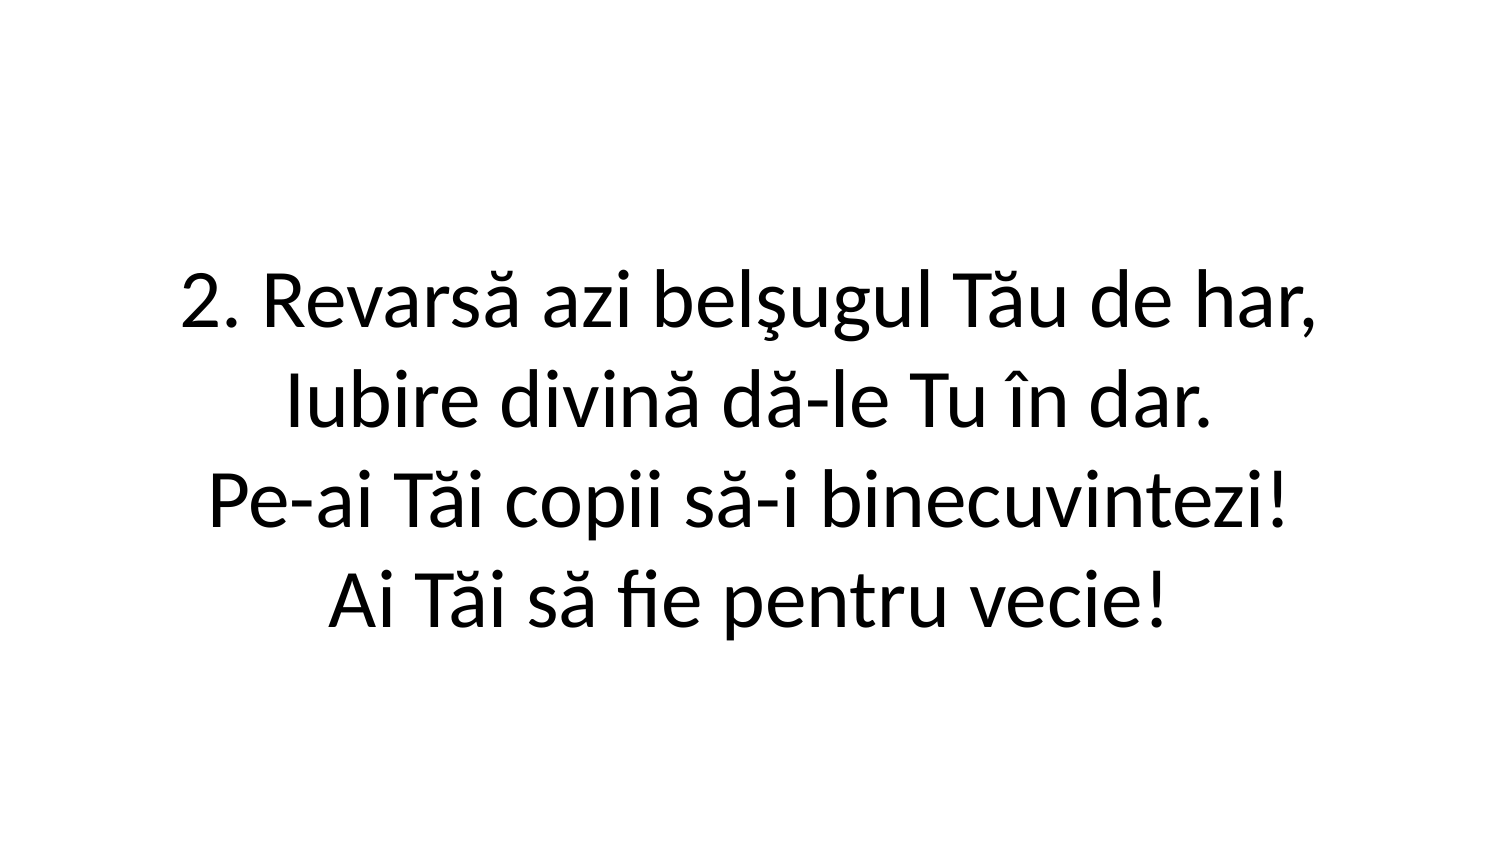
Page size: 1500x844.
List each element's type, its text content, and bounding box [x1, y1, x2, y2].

text_box 2. Revarsă azi belşugul Tău de har, Iubire divină dă-le Tu în dar. Pe-ai Tăi copii să-i binecuvintezi! Ai Tăi să fie pentru vecie! [164, 192, 1336, 652]
